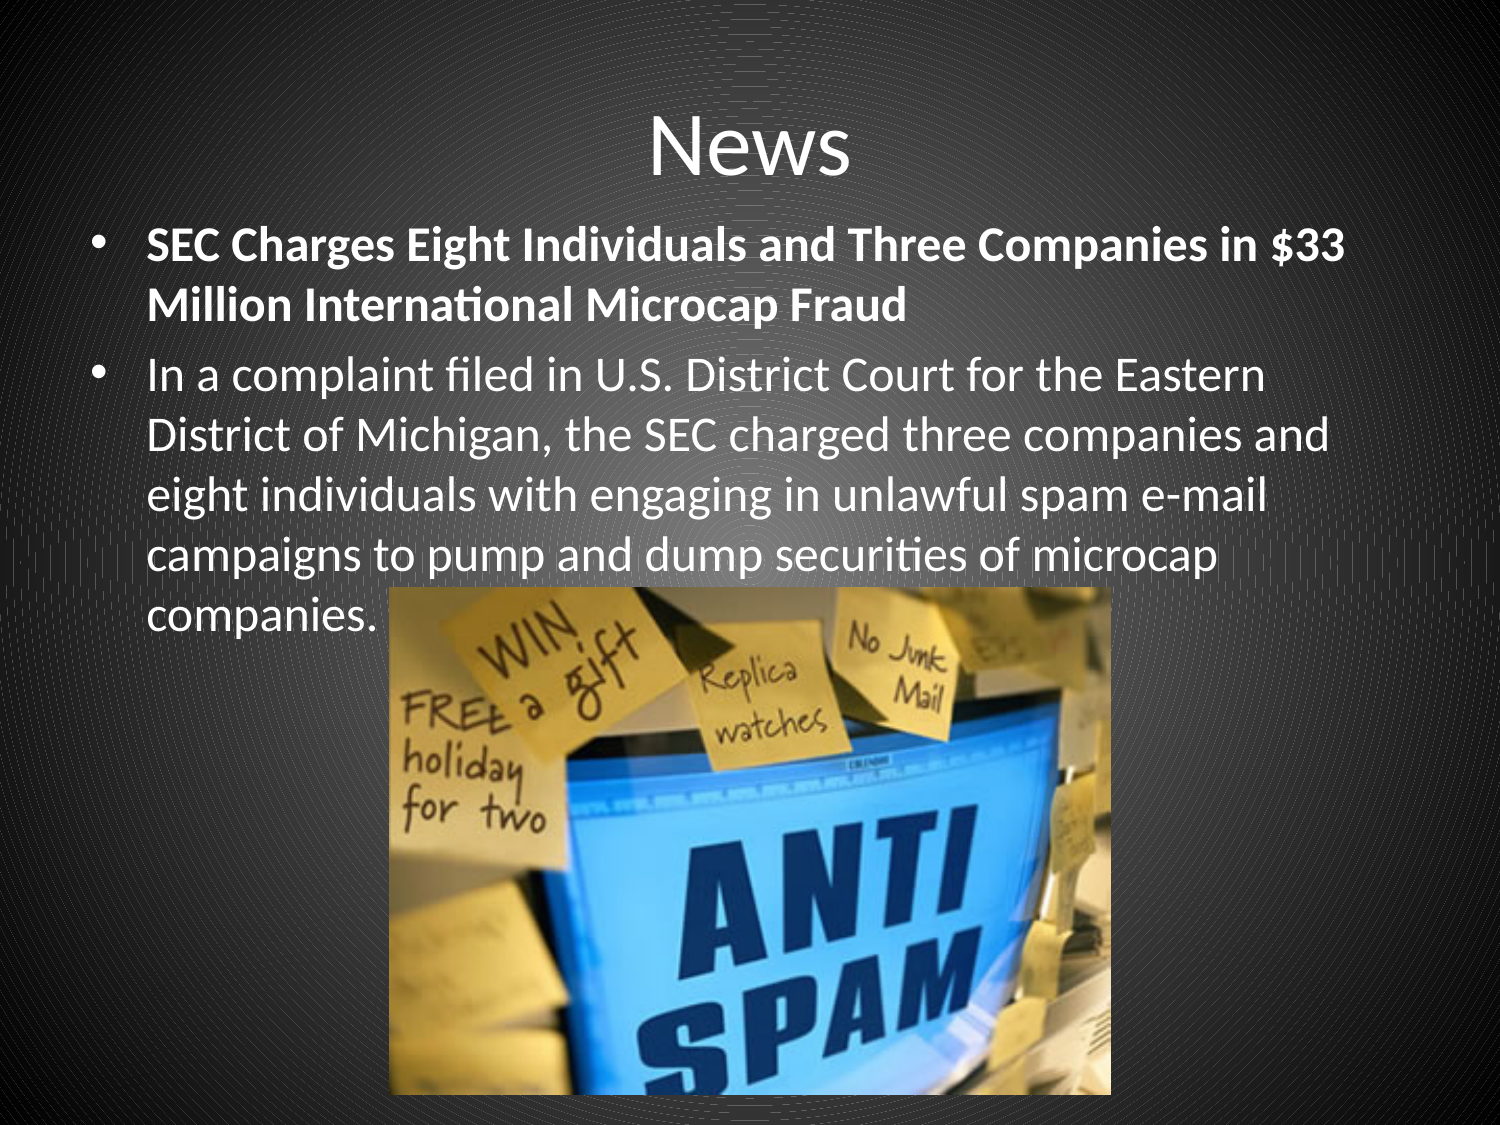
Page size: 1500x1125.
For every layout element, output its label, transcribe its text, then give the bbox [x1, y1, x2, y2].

picture [388, 587, 1111, 1095]
list SEC Charges Eight Individuals and Three Companies in $33 Million International Microcap Fraud In a complaint filed in U.S. District Court for the Eastern District of Michigan, the SEC charged three companies and eight individuals with engaging in unlawful spam e-mail campaigns to pump and dump securities of microcap companies. [75, 203, 1425, 946]
title News [75, 45, 1425, 203]
